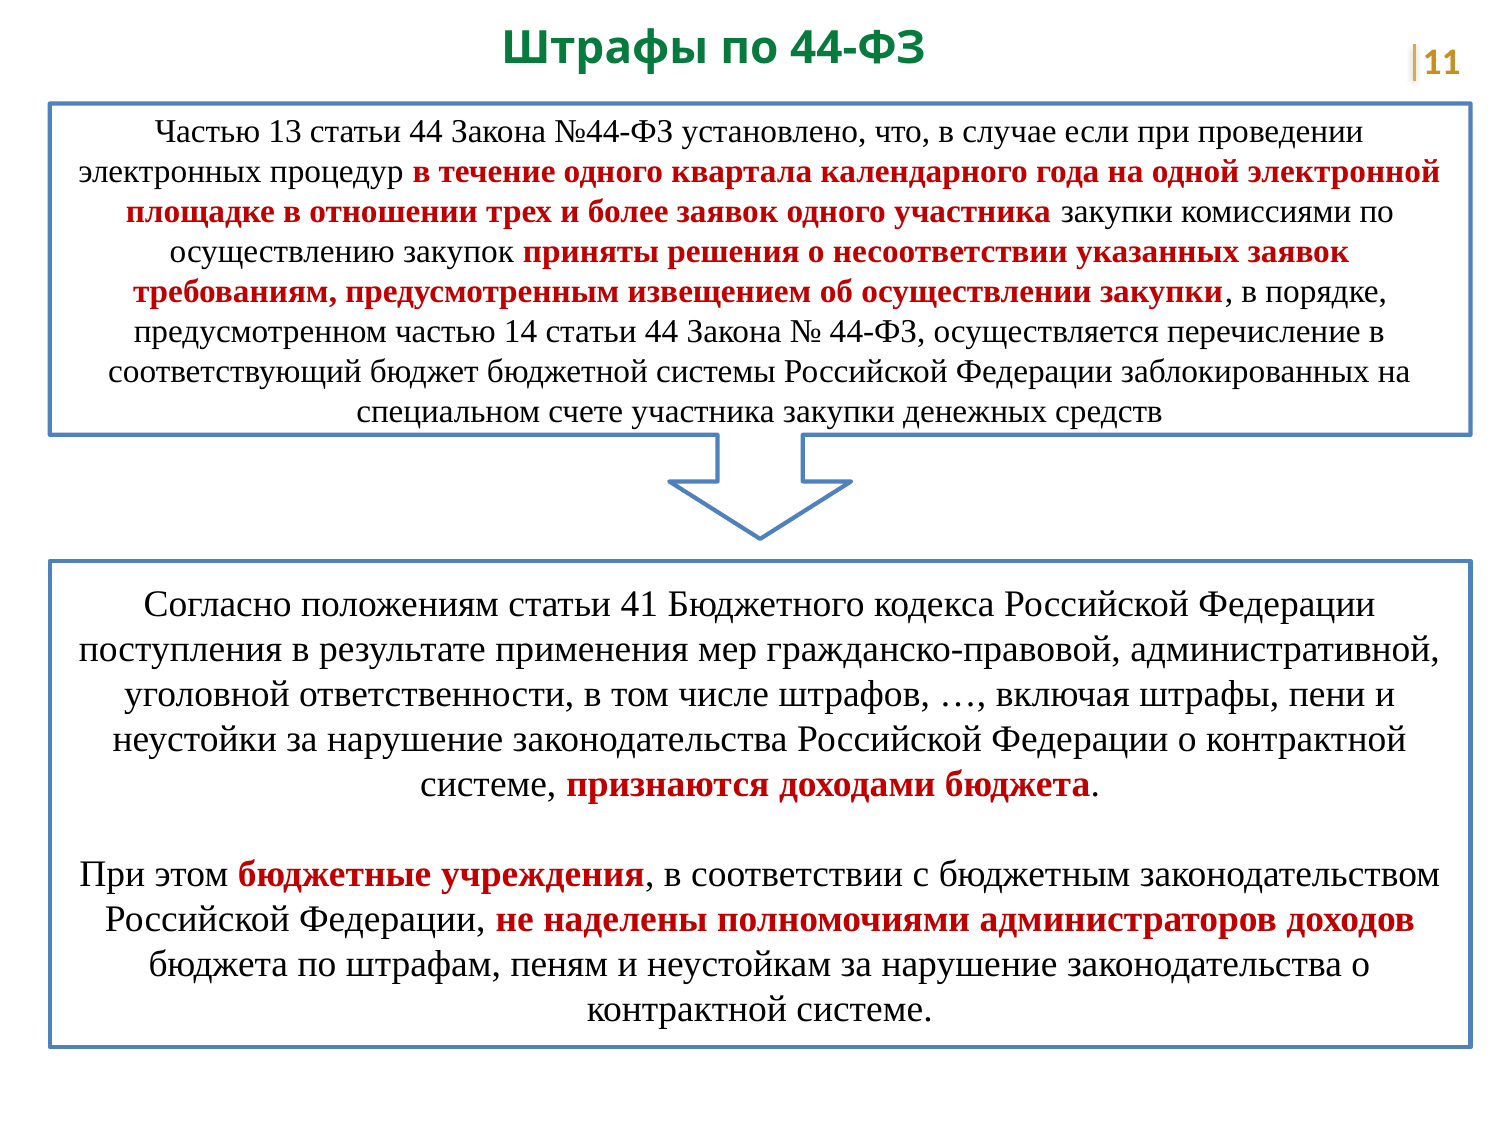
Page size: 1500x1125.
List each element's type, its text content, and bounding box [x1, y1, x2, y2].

text_box Штрафы по 44-ФЗ [73, 10, 1345, 81]
slide_number 11 [1407, 29, 1500, 90]
text_box Частью 13 статьи 44 Закона №44-ФЗ установлено, что, в случае если при проведении электронных процедур в течение одного квартала календарного года на одной электронной площадке в отношении трех и более заявок одного участника закупки комиссиями по осуществлению закупок приняты решения о несоответствии указанных заявок требованиям, предусмотренным извещением об осуществлении закупки, в порядке, предусмотренном частью 14 статьи 44 Закона № 44-ФЗ, осуществляется перечисление в соответствующий бюджет бюджетной системы Российской Федерации заблокированных на специальном счете участника закупки денежных средств [47, 101, 1473, 541]
text_box Согласно положениям статьи 41 Бюджетного кодекса Российской Федерации поступления в результате применения мер гражданско-правовой, административной, уголовной ответственности, в том числе штрафов, …, включая штрафы, пени и неустойки за нарушение законодательства Российской Федерации о контрактной системе, признаются доходами бюджета. При этом бюджетные учреждения, в соответствии с бюджетным законодательством Российской Федерации, не наделены полномочиями администраторов доходов бюджета по штрафам, пеням и неустойкам за нарушение законодательства о контрактной системе. [48, 559, 1473, 1049]
